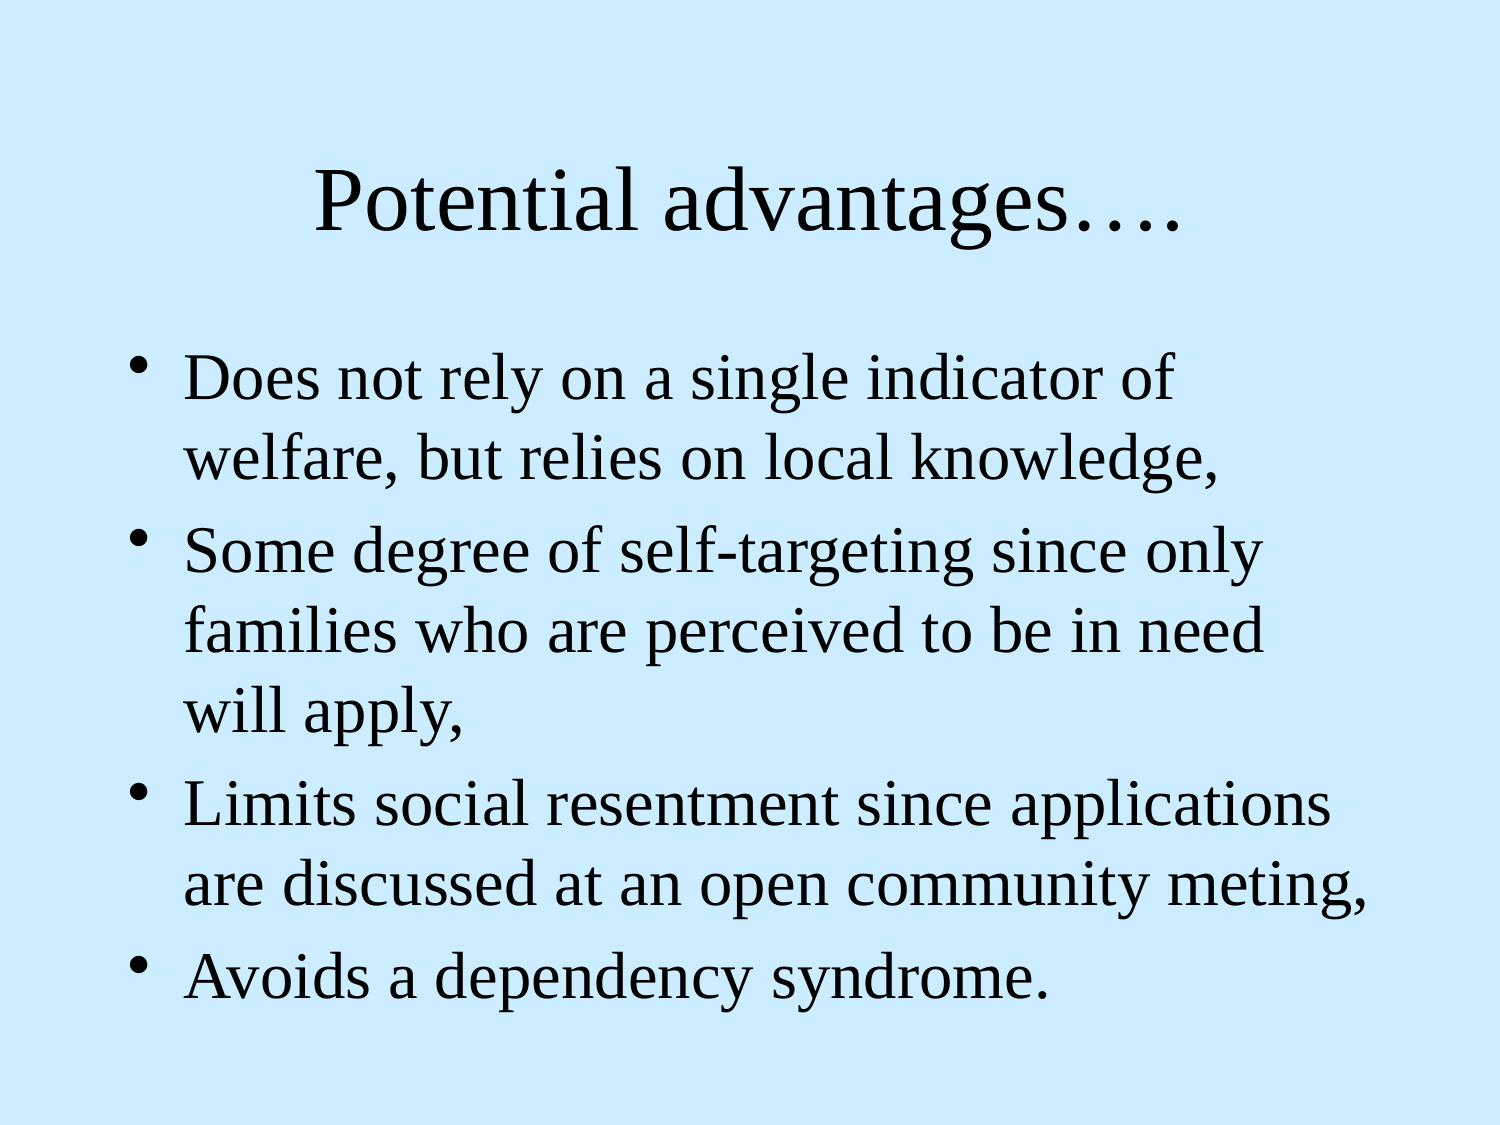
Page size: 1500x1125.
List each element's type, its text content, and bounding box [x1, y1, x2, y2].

title Potential advantages…. [112, 99, 1388, 288]
list Does not rely on a single indicator of welfare, but relies on local knowledge, Some degree of self-targeting since only families who are perceived to be in need will apply, Limits social resentment since applications are discussed at an open community meting, Avoids a dependency syndrome. [112, 324, 1388, 1001]
